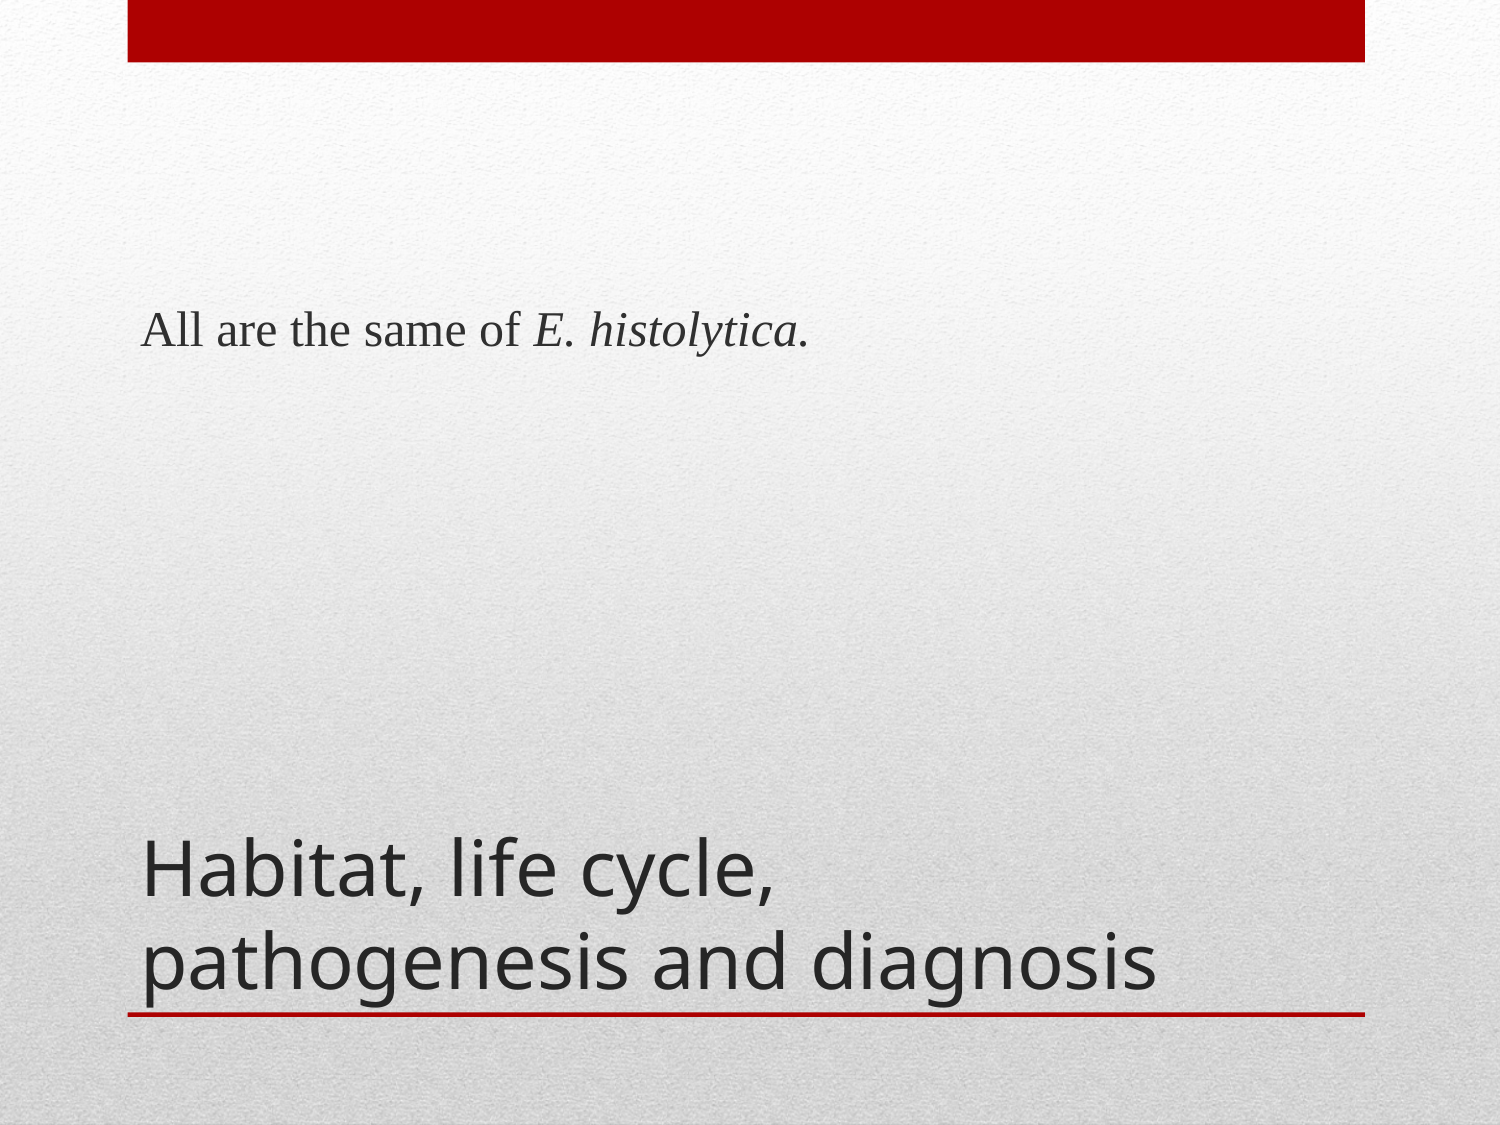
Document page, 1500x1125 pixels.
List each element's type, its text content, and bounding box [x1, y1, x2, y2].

title Habitat, life cycle, pathogenesis and diagnosis [125, 750, 1238, 1013]
list All are the same of E. histolytica. [125, 112, 1363, 750]
